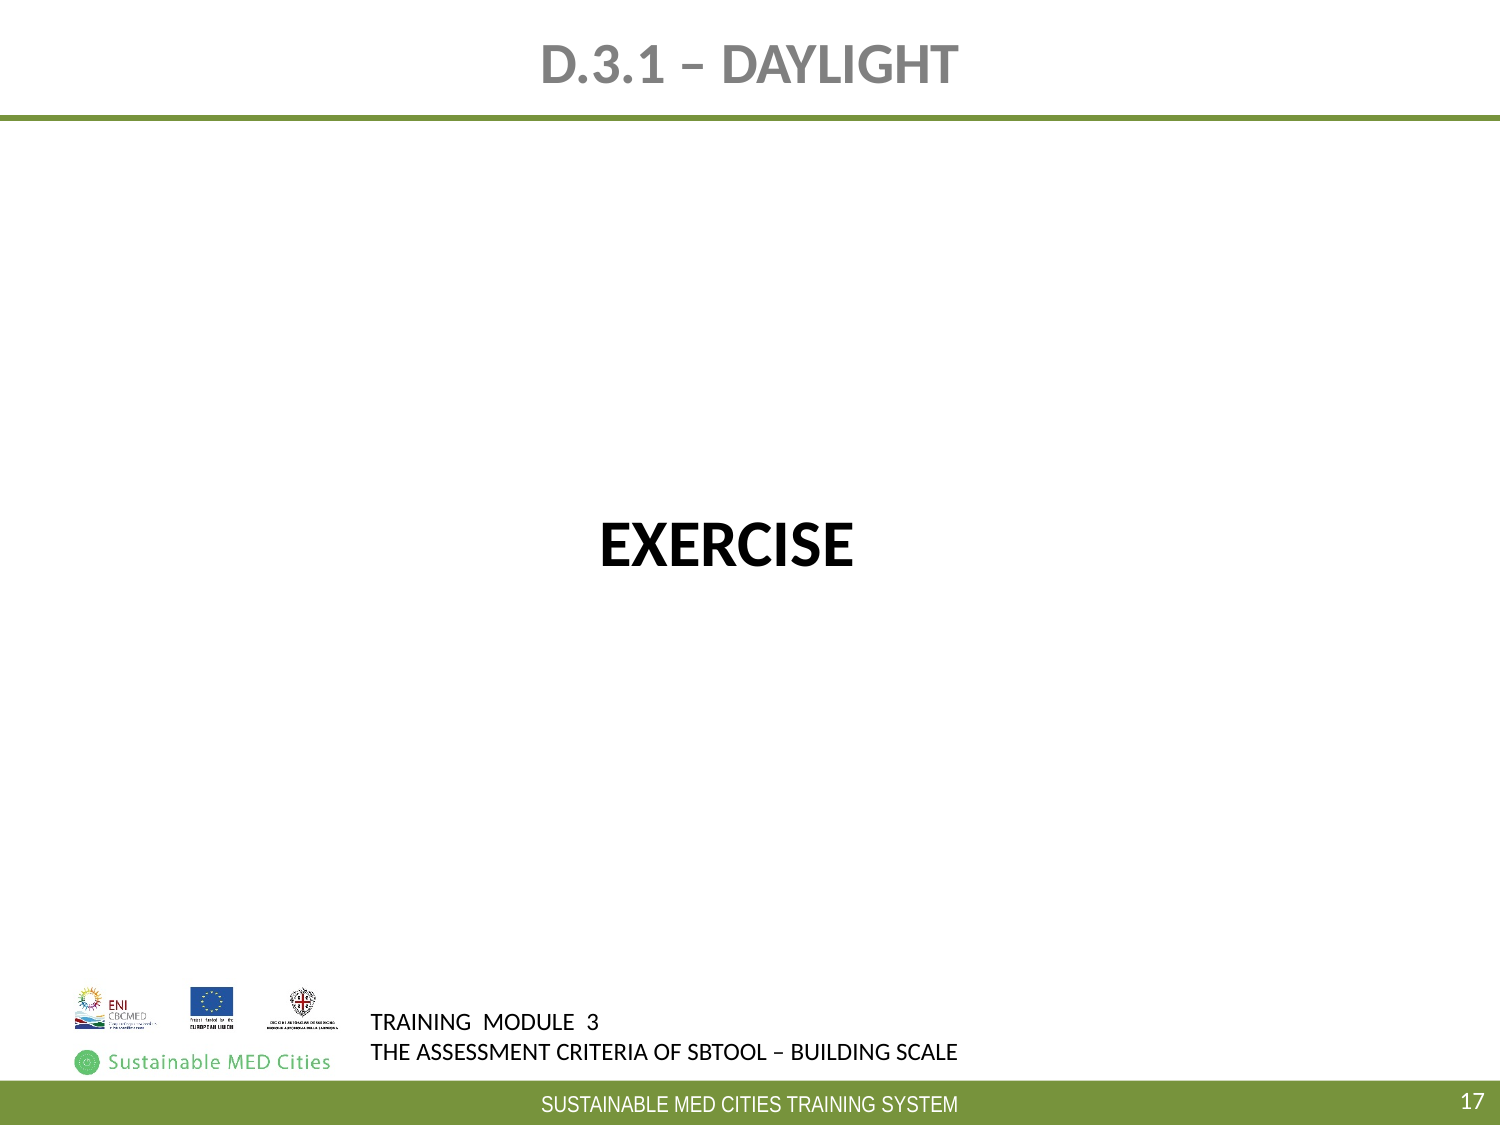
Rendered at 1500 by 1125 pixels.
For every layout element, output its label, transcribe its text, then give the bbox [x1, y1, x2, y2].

slide_number 17 [1149, 1073, 1500, 1125]
list EXERCISE [43, 262, 1425, 944]
picture [62, 978, 356, 1080]
title D.3.1 – DAYLIGHT [0, 0, 1500, 121]
